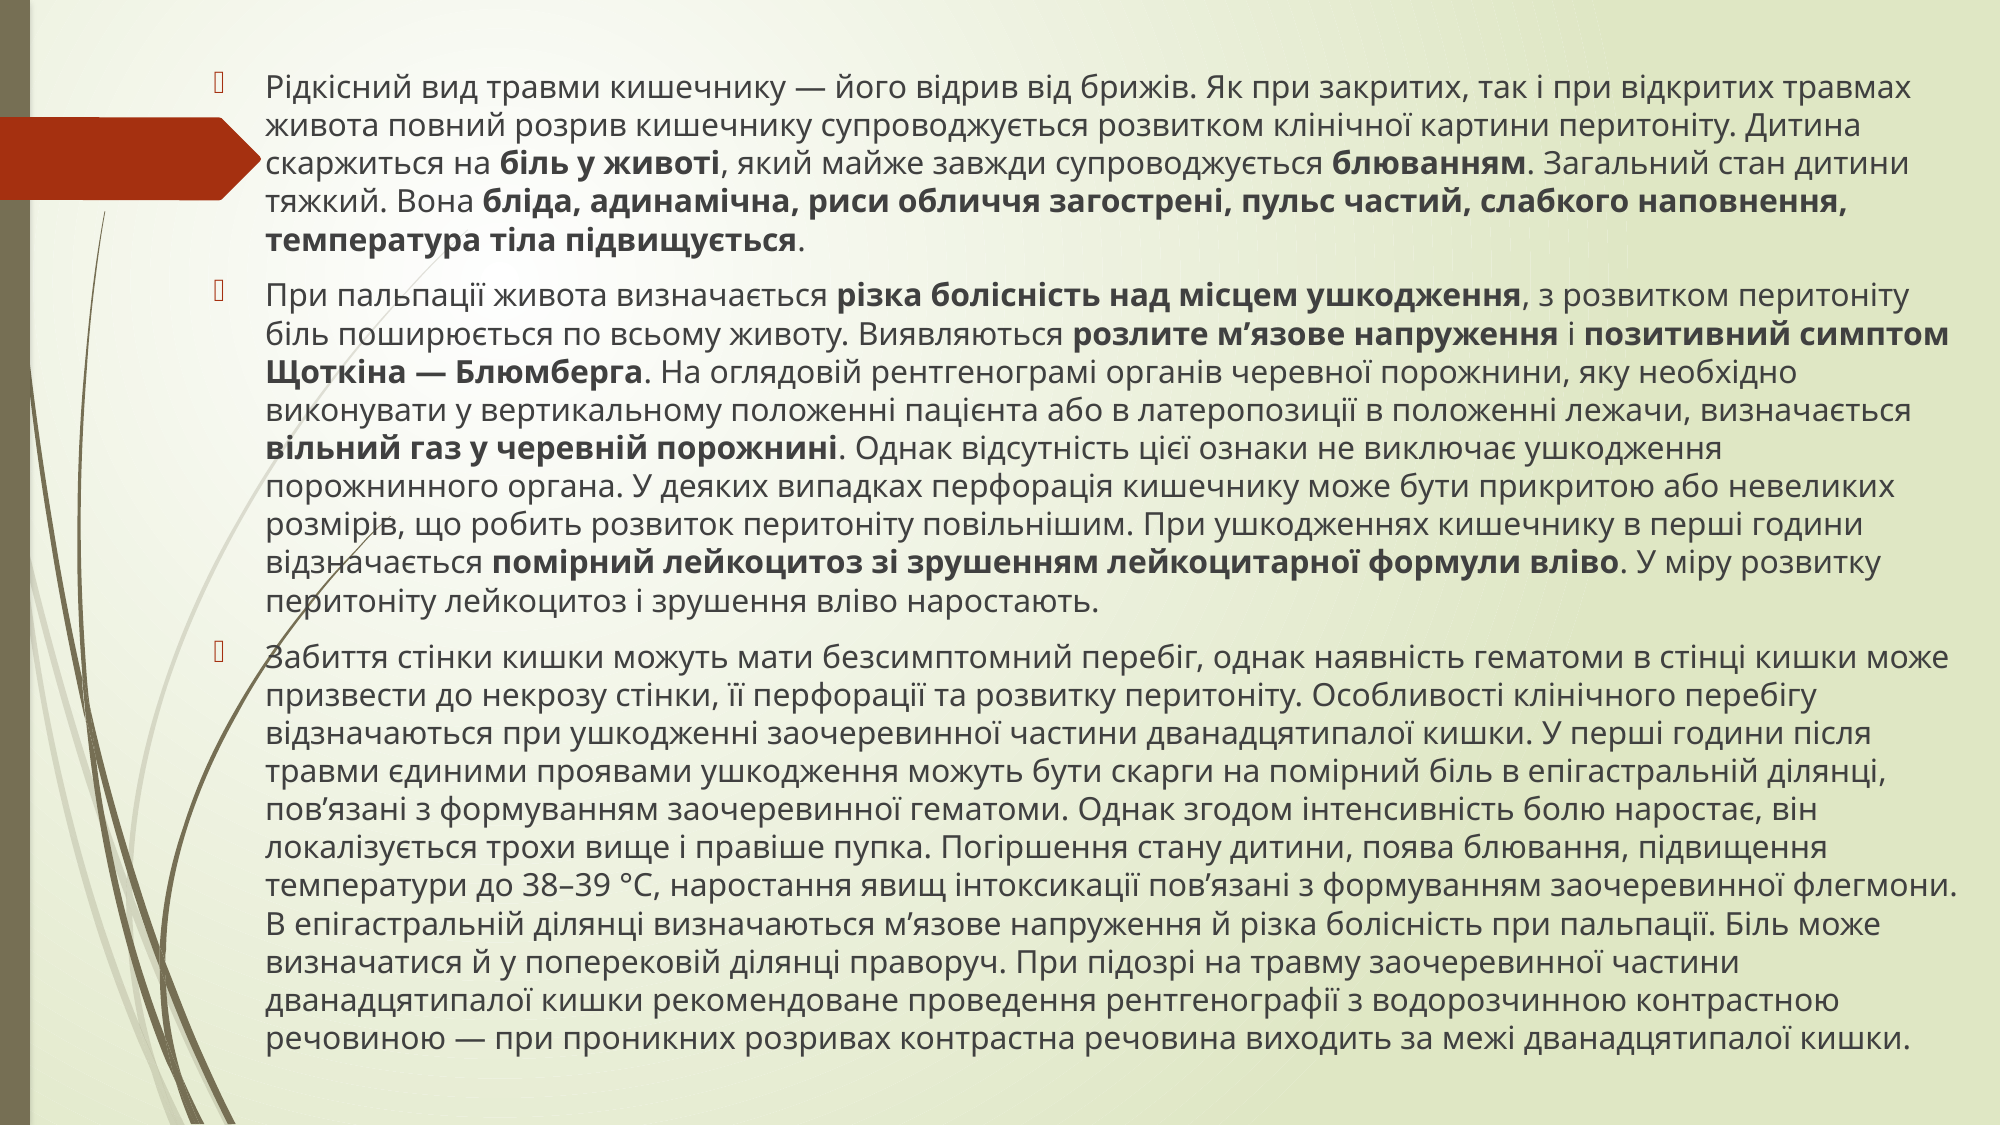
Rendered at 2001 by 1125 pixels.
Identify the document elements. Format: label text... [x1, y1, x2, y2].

list Рідкісний вид травми кишечнику — його відрив від брижів. Як при закритих, так і при відкритих травмах живота повний розрив кишечнику супроводжується розвитком клінічної картини перитоніту. Дитина скаржиться на біль у животі, який майже завжди супроводжується блюванням. Загальний стан дитини тяжкий. Вона бліда, адинамічна, риси обличчя загострені, пульс частий, слабкого наповнення, температура тіла підвищується. При пальпації живота визначається різка болісність над місцем ушкодження, з розвитком перитоніту біль поширюється по всьому животу. Виявляються розлите м’язове напруження і позитивний симптом Щоткіна — Блюмберга. На оглядовій рентгенограмі органів черевної порожнини, яку необхідно виконувати у вертикальному положенні пацієнта або в латеропозиції в положенні лежачи, визначається вільний газ у черевній порожнині. Однак відсутність цієї ознаки не виключає ушкодження порожнинного органа. У деяких випадках перфорація кишечнику може бути прикритою або невеликих розмірів, що робить розвиток перитоніту повільнішим. При ушкодженнях кишечнику в перші години відзначається помірний лейкоцитоз зі зрушенням лейкоцитарної формули вліво. У міру розвитку перитоніту лейкоцитоз і зрушення вліво наростають. Забиття стінки кишки можуть мати безсимптомний перебіг, однак наявність гематоми в стінці кишки може призвести до некрозу стінки, її перфорації та розвитку перитоніту. Особливості клінічного перебігу відзначаються при ушкодженні заочеревинної частини дванадцятипалої кишки. У перші години після травми єдиними проявами ушкодження можуть бути скарги на помірний біль в епігастральній ділянці, пов’язані з формуванням заочеревинної гематоми. Однак згодом інтенсивність болю наростає, він локалізується трохи вище і правіше пупка. Погіршення стану дитини, поява блювання, підвищення температури до 38–39 °С, наростання явищ інтоксикації пов’язані з формуванням заочеревинної флегмони. В епігастральній ділянці визначаються м’язове напруження й різка болісність при пальпації. Біль може визначатися й у поперековій ділянці праворуч. При підозрі на травму заочеревинної частини дванадцятипалої кишки рекомендоване проведення рентгенографії з водорозчинною контрастною речовиною — при проникних розривах контрастна речовина виходить за межі дванадцятипалої кишки. [198, 59, 1976, 1084]
